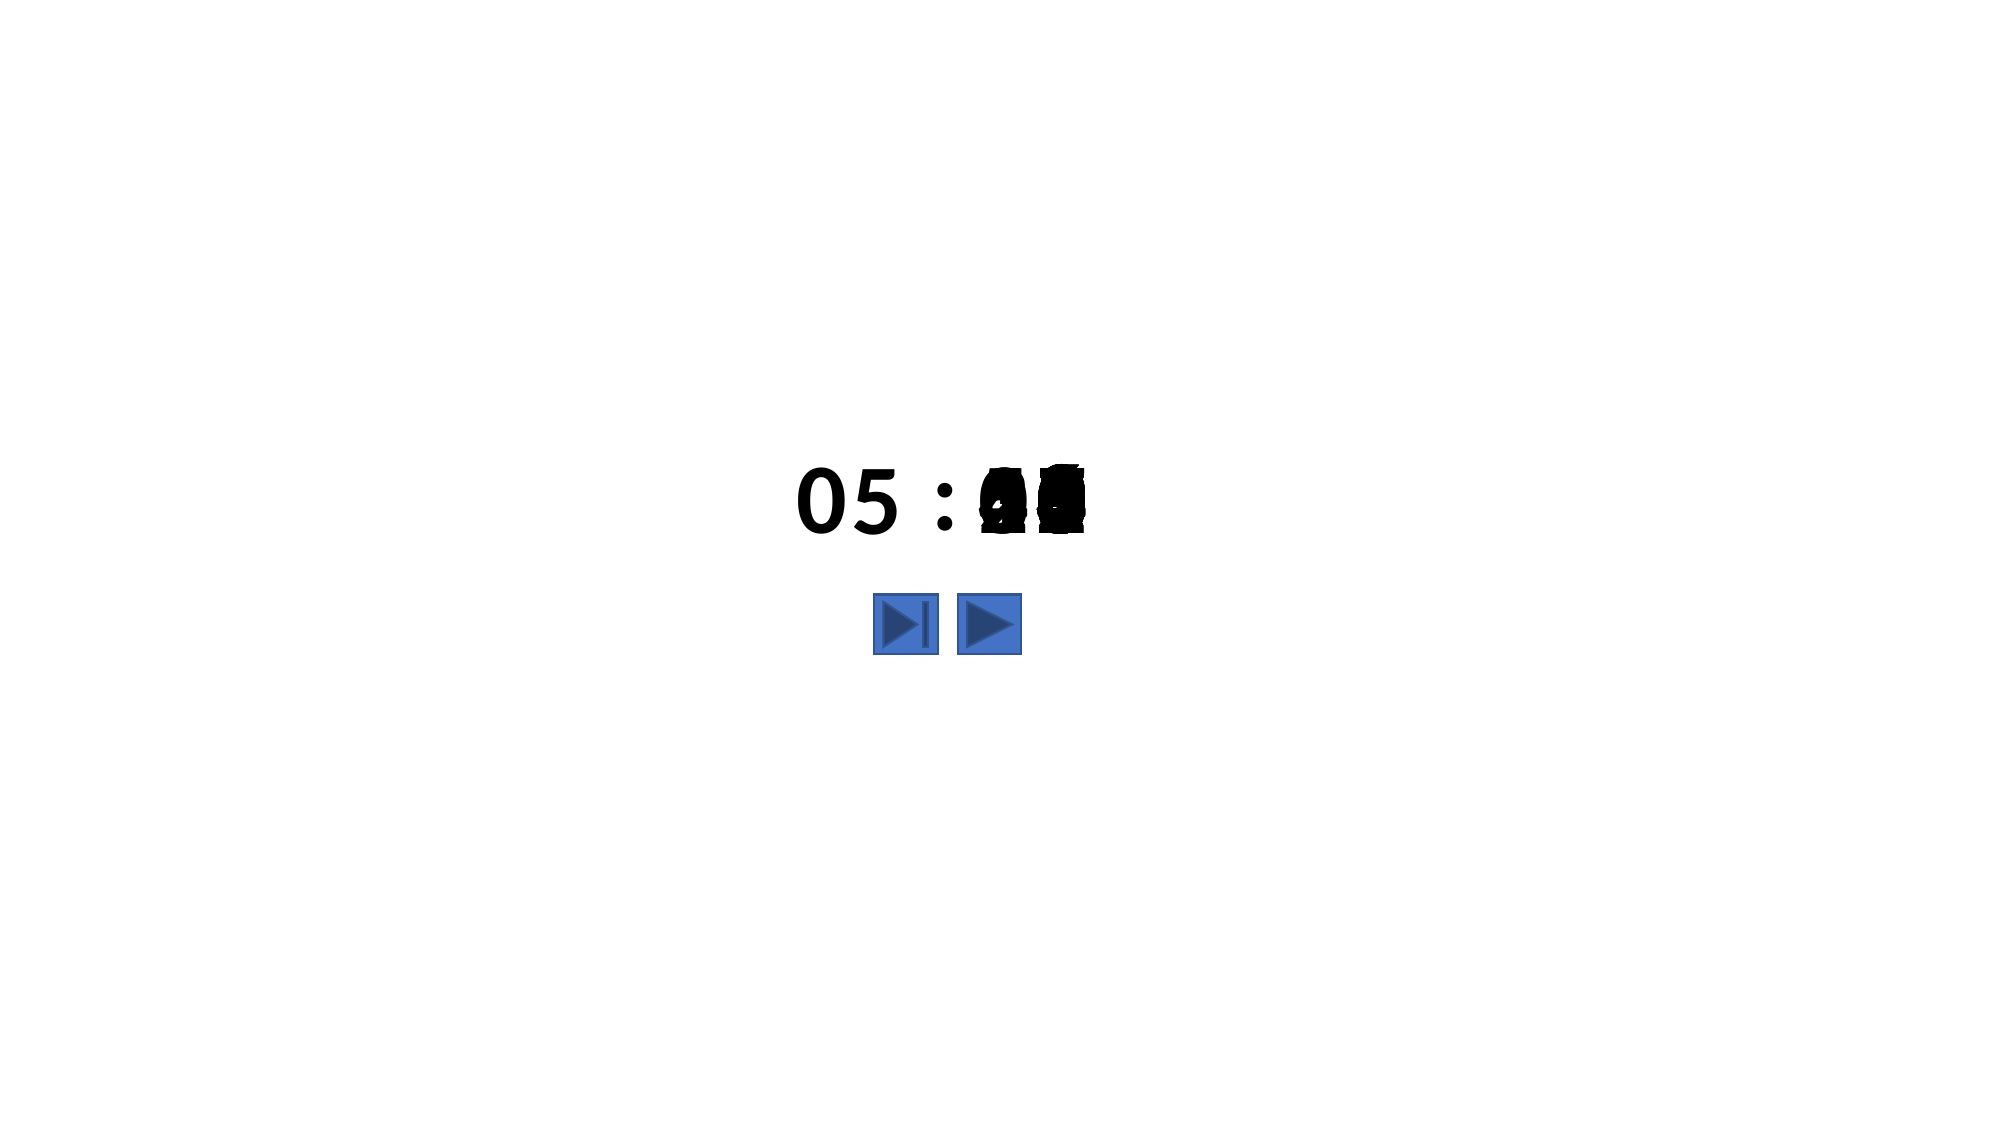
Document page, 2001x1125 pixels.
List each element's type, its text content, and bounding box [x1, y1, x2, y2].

slide_number 4 [466, 464, 917, 525]
